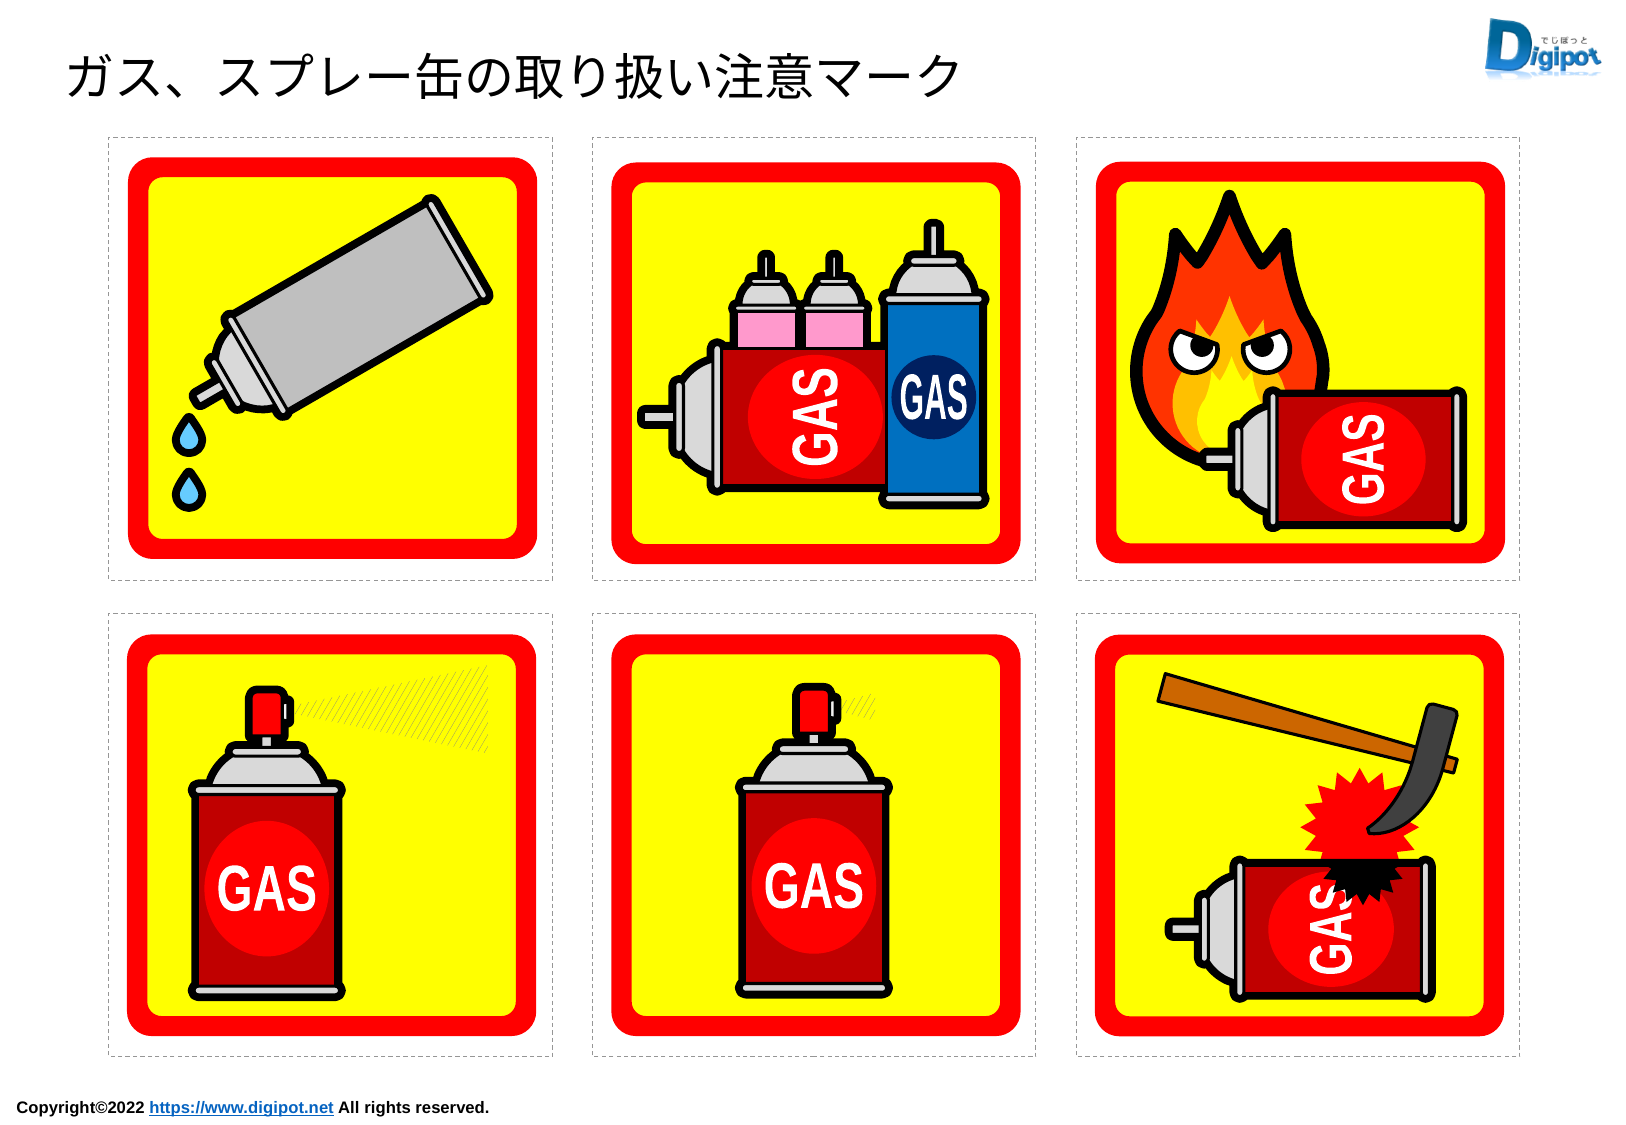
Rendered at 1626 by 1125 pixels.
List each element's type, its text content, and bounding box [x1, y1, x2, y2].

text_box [611, 634, 1021, 1037]
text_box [1095, 161, 1506, 564]
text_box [611, 162, 1021, 565]
picture [1485, 18, 1602, 82]
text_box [127, 157, 538, 559]
text_box ガス、スプレー缶の取り扱い注意マーク [49, 38, 980, 113]
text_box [126, 634, 537, 1037]
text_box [1094, 634, 1505, 1037]
